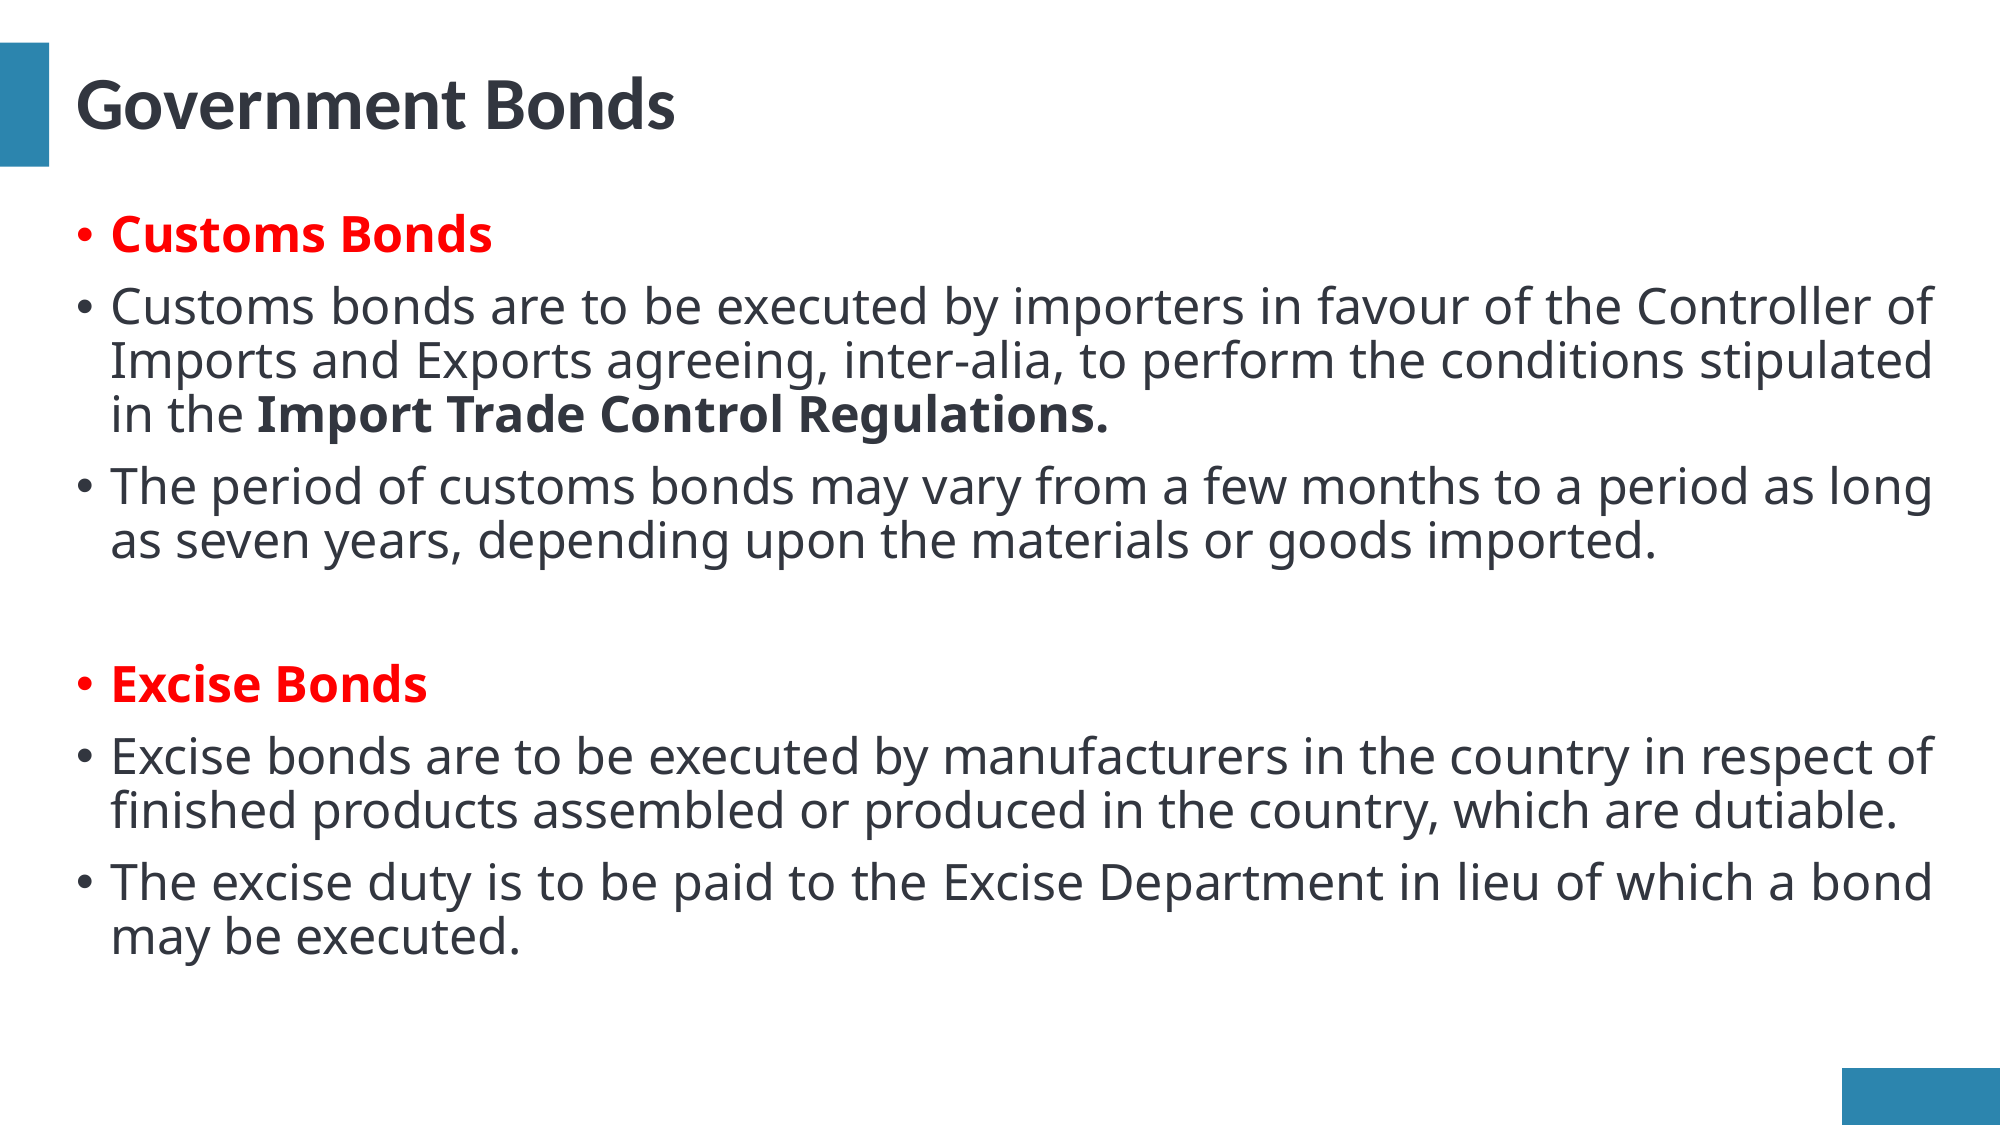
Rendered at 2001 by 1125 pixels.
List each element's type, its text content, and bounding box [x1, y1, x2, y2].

list Customs Bonds Customs bonds are to be executed by importers in favour of the Controller of Imports and Exports agreeing, inter-alia, to perform the conditions stipulated in the Import Trade Control Regulations. The period of customs bonds may vary from a few months to a period as long as seven years, depending upon the materials or goods imported. Excise Bonds Excise bonds are to be executed by manufacturers in the country in respect of finished products assembled or produced in the country, which are dutiable. The excise duty is to be paid to the Excise Department in lieu of which a bond may be executed. [60, 202, 1951, 1014]
title Government Bonds [60, 42, 1951, 168]
